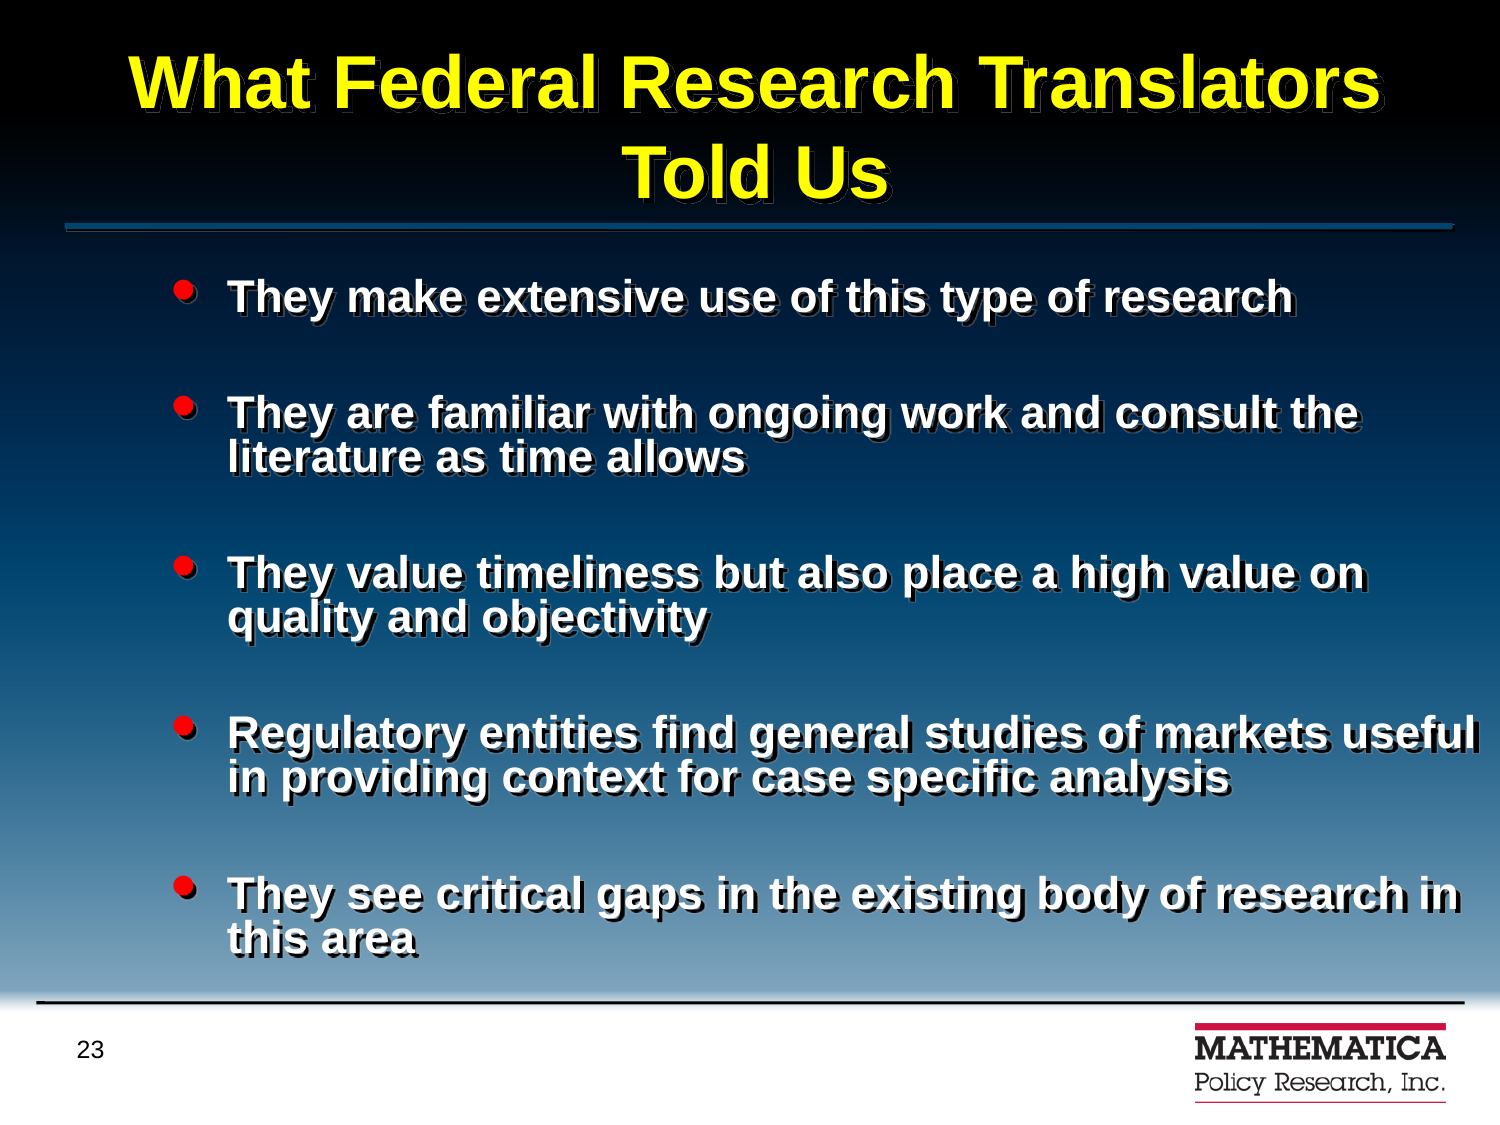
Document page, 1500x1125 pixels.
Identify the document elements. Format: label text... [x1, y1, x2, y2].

title What Federal Research Translators Told Us [62, 33, 1450, 222]
list They make extensive use of this type of research They are familiar with ongoing work and consult the literature as time allows They value timeliness but also place a high value on quality and objectivity Regulatory entities find general studies of markets useful in providing context for case specific analysis They see critical gaps in the existing body of research in this area [147, 326, 1500, 914]
picture [0, 0, 1500, 1125]
